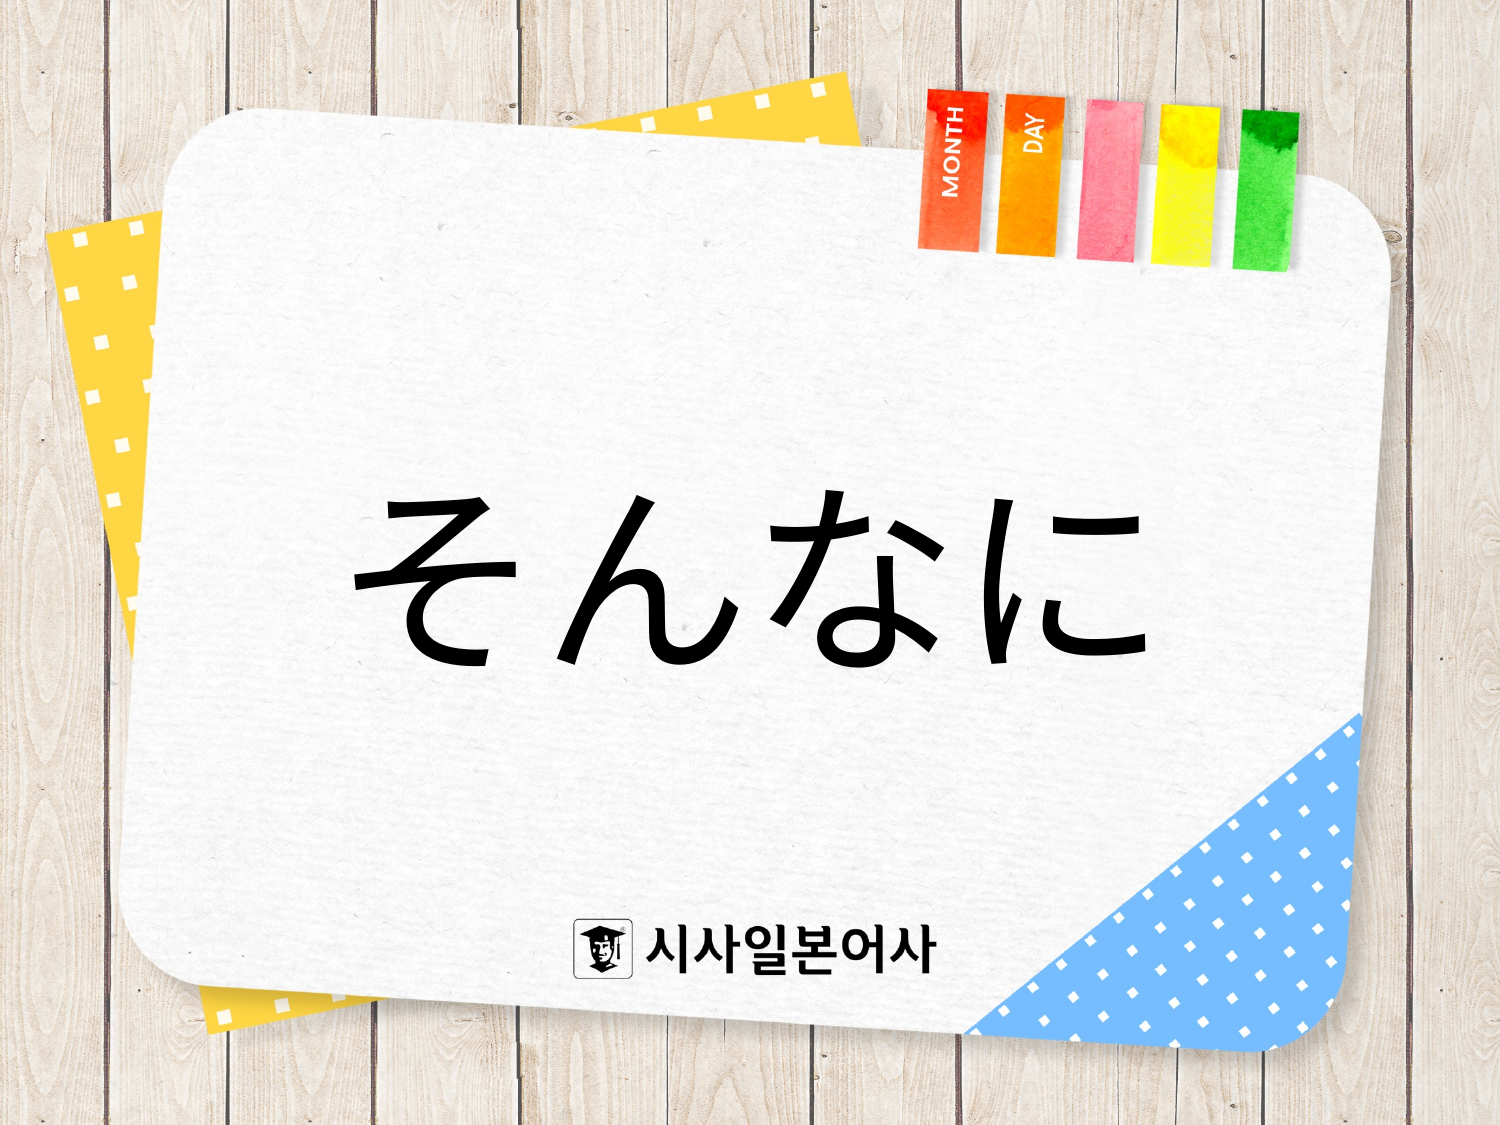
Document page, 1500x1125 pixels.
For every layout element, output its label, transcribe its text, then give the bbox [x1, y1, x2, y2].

picture [0, 0, 1500, 1125]
title そんなに [75, 338, 1425, 811]
